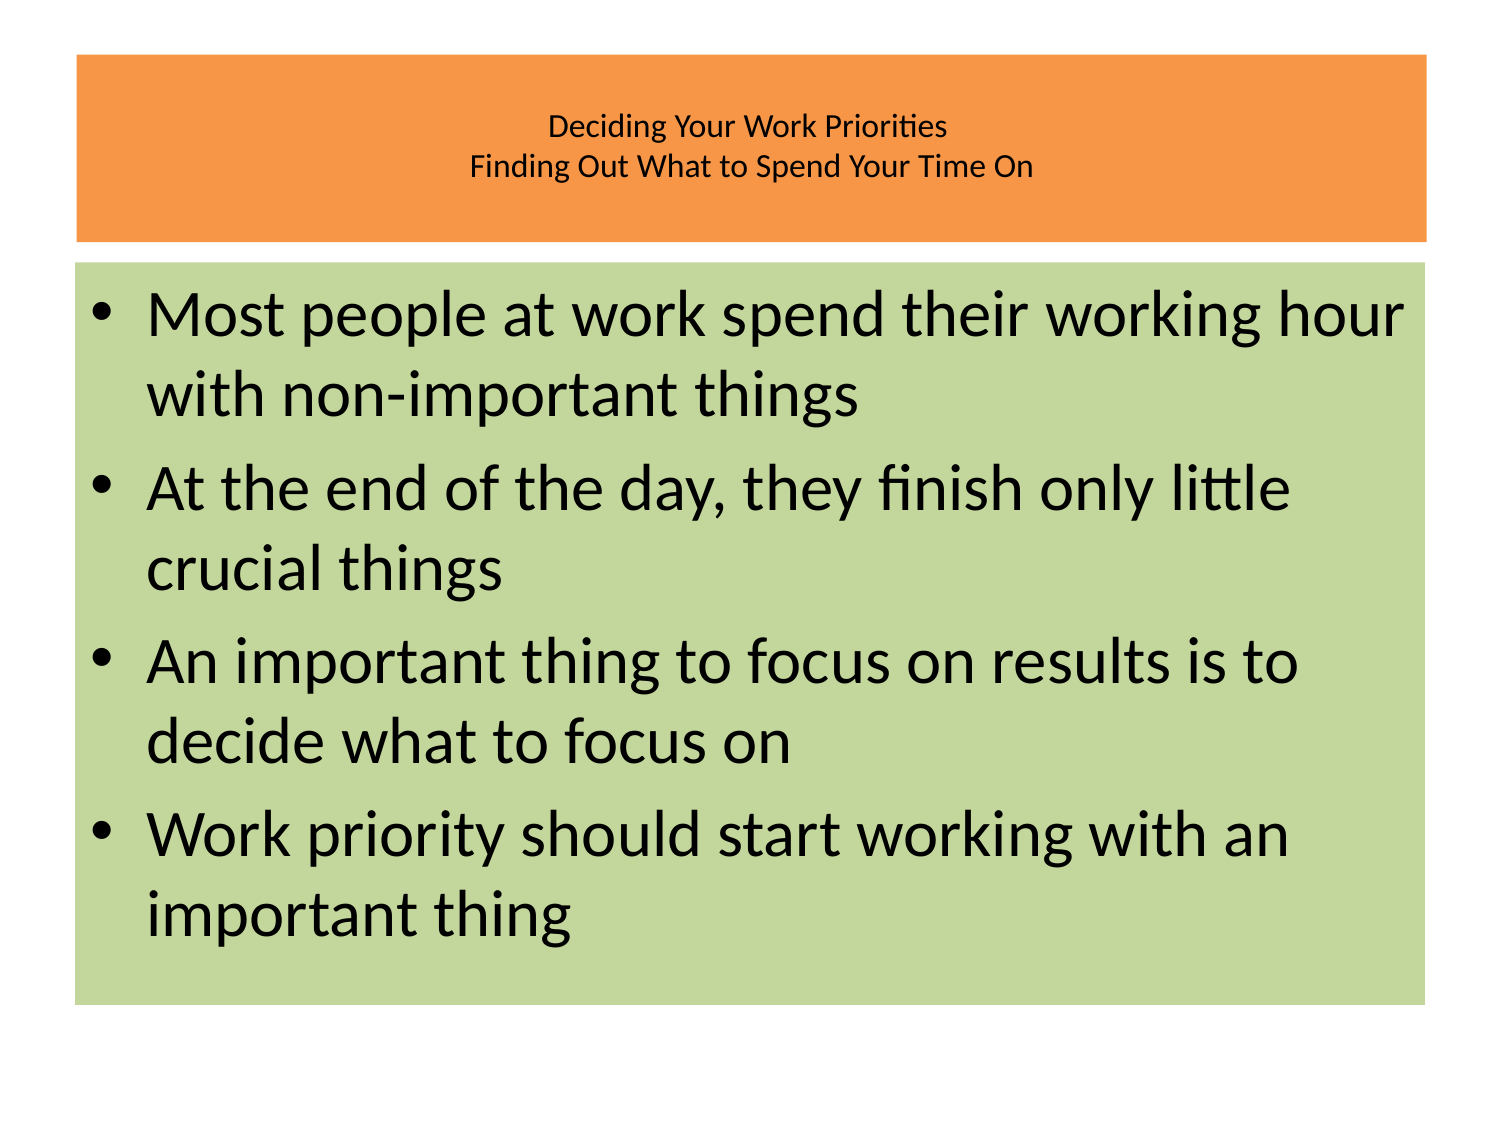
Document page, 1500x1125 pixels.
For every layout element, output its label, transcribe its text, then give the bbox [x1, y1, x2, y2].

title Deciding Your Work Priorities Finding Out What to Spend Your Time On [76, 54, 1427, 243]
list Most people at work spend their working hour with non-important things At the end of the day, they finish only little crucial things An important thing to focus on results is to decide what to focus on Work priority should start working with an important thing [75, 262, 1425, 1005]
